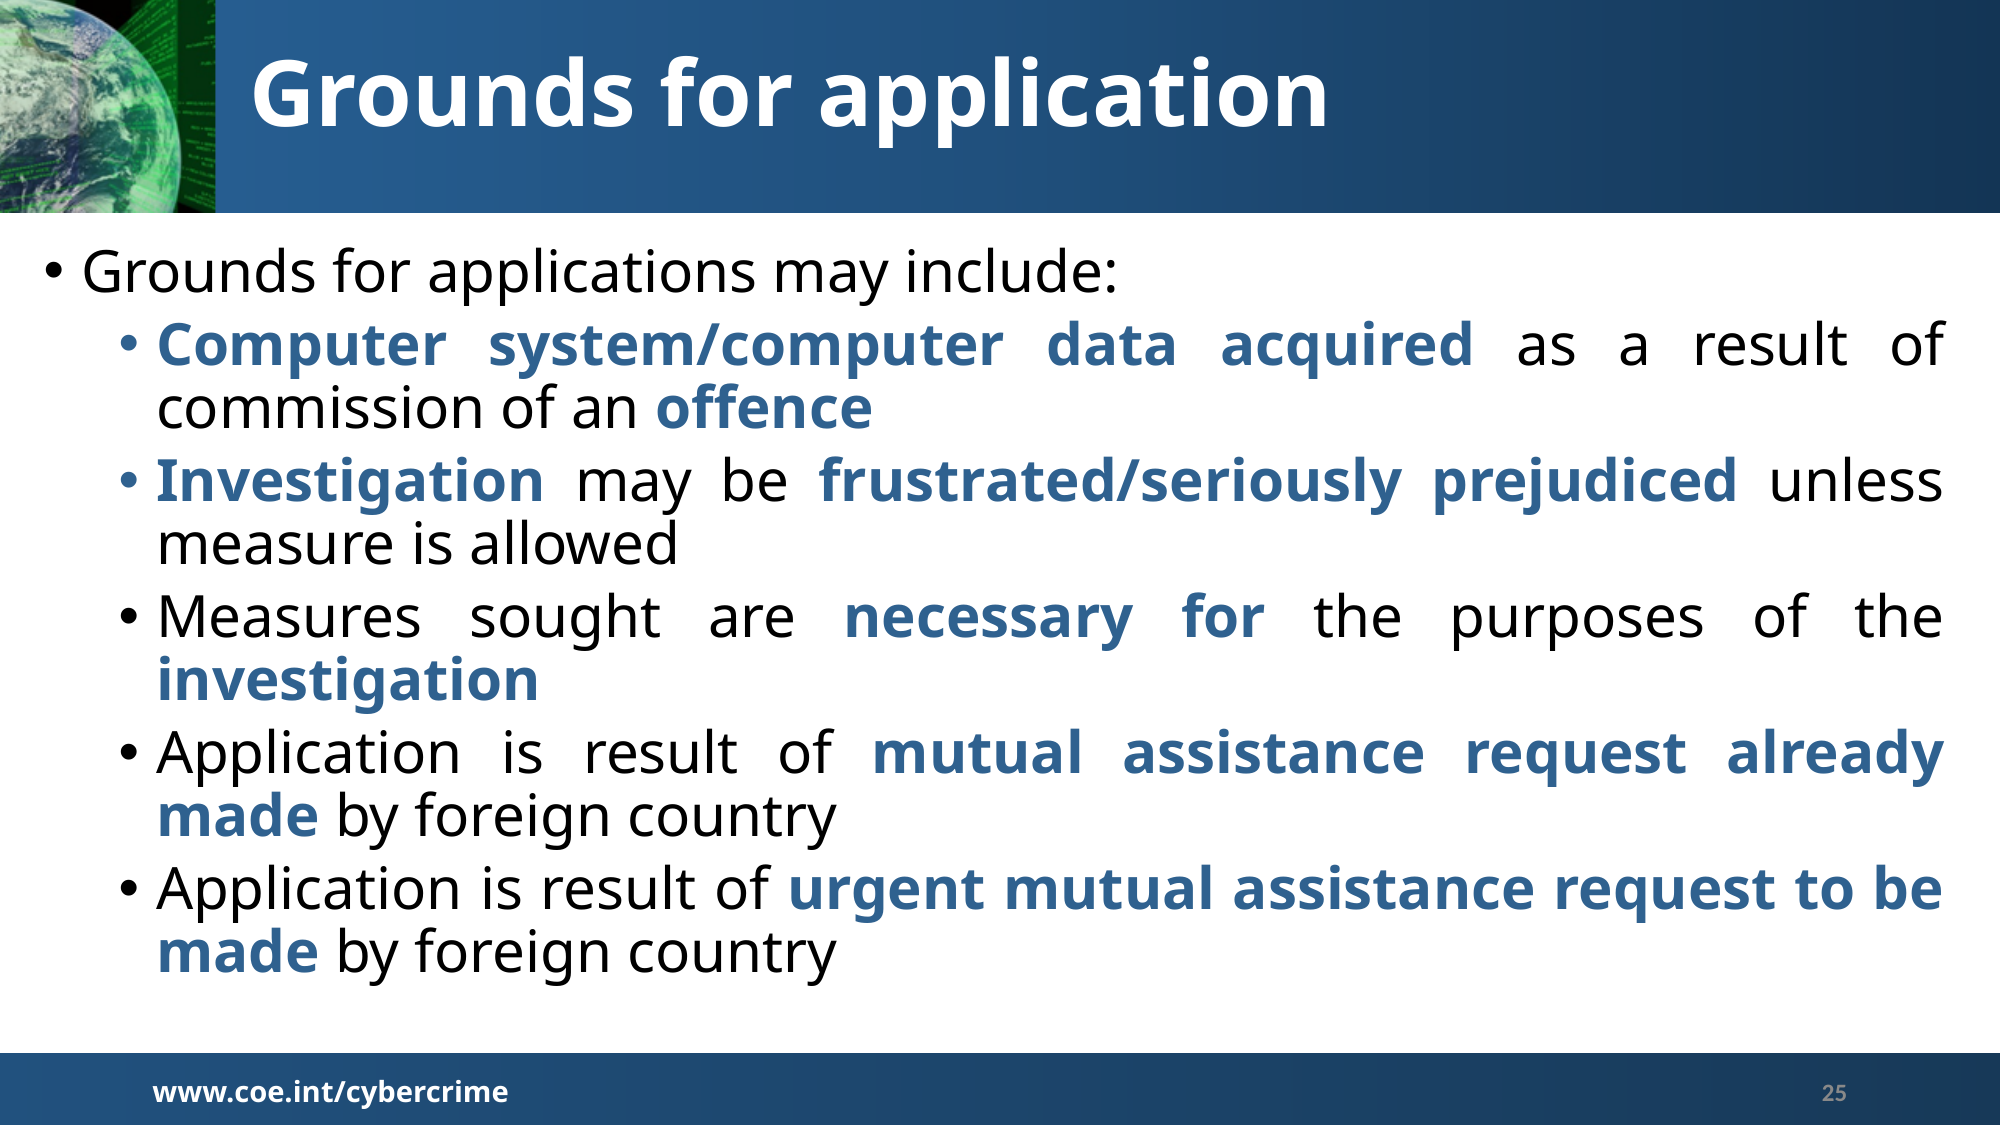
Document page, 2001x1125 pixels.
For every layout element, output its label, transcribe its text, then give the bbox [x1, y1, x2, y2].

slide_number 25 [1412, 1061, 1863, 1121]
title Grounds for application [234, 22, 1960, 172]
slide_number www.coe.int/cybercrime [137, 1061, 588, 1121]
picture [0, 0, 2000, 213]
list Grounds for applications may include: Computer system/computer data acquired as a result of commission of an offence Investigation may be frustrated/seriously prejudiced unless measure is allowed Measures sought are necessary for the purposes of the investigation Application is result of mutual assistance request already made by foreign country Application is result of urgent mutual assistance request to be made by foreign country [28, 234, 1960, 1008]
